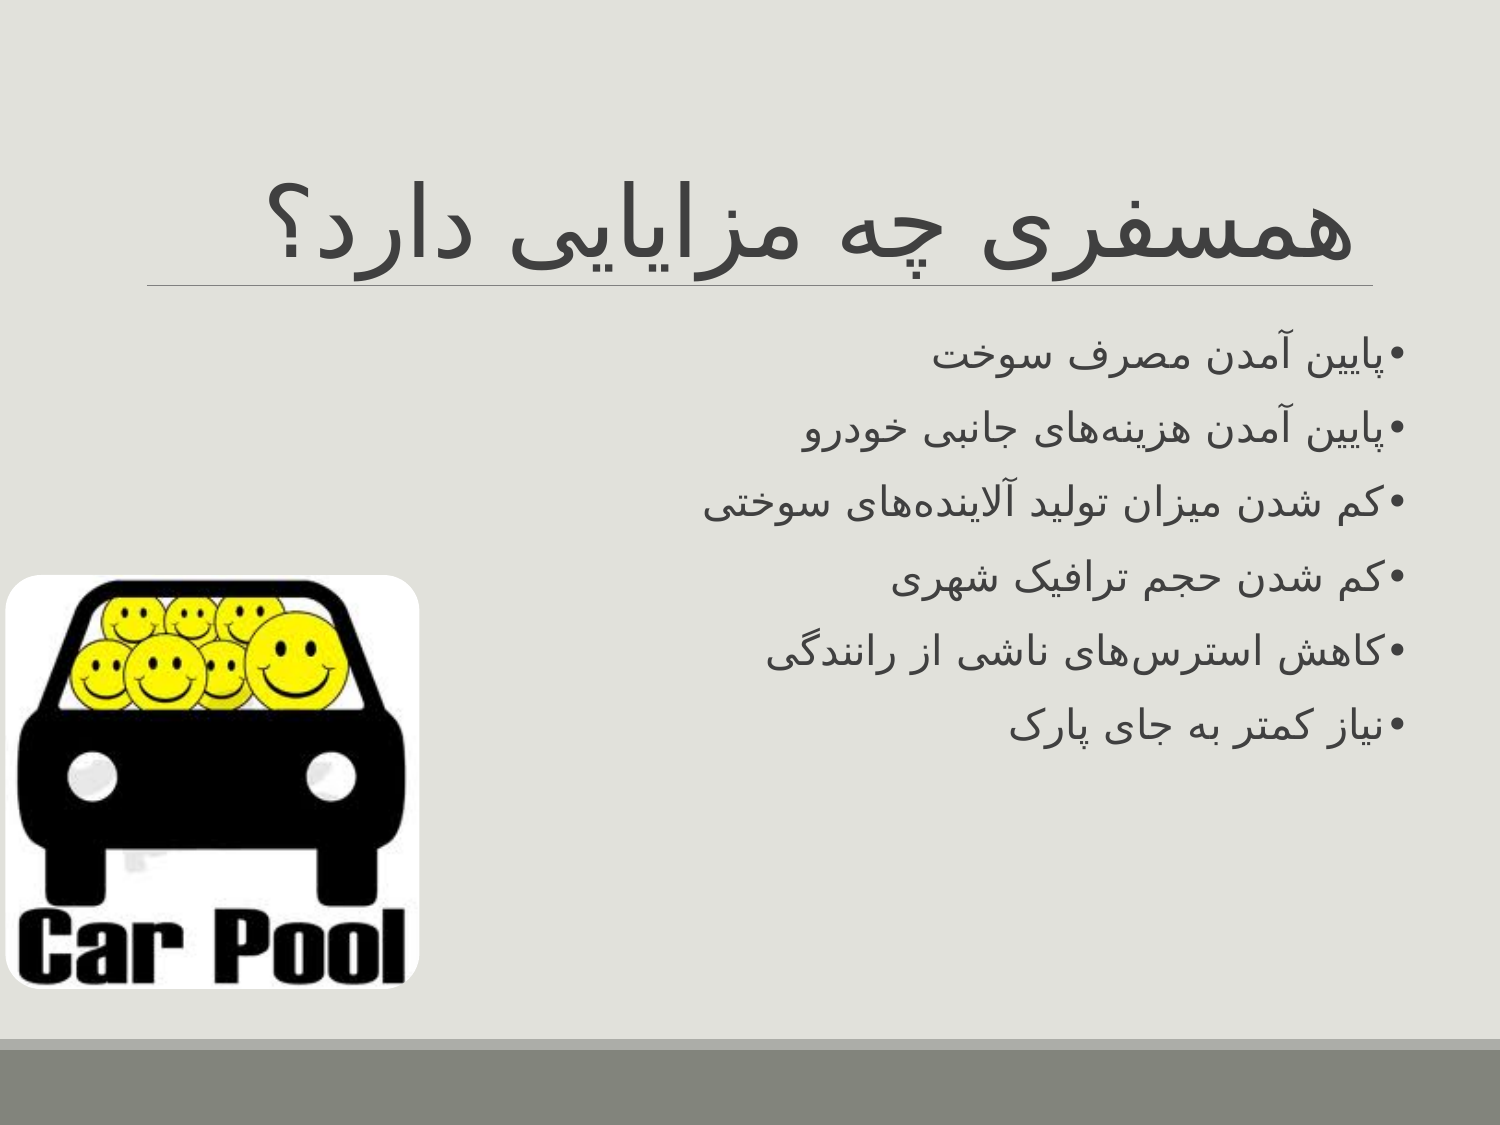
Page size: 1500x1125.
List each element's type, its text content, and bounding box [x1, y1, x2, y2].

picture [4, 574, 420, 990]
list • پایین آمدن مصرف سوخت • پایین آمدن هزینه‌های جانبی خودرو • کم شدن میزان تولید آلاینده‌های سوختی • کم شدن حجم ترافیک شهری • کاهش استرس‌های ناشی از رانندگی • نیاز کمتر به جای پارک [75, 324, 1425, 1005]
title همسفری چه مزایایی دارد؟ [135, 47, 1373, 285]
